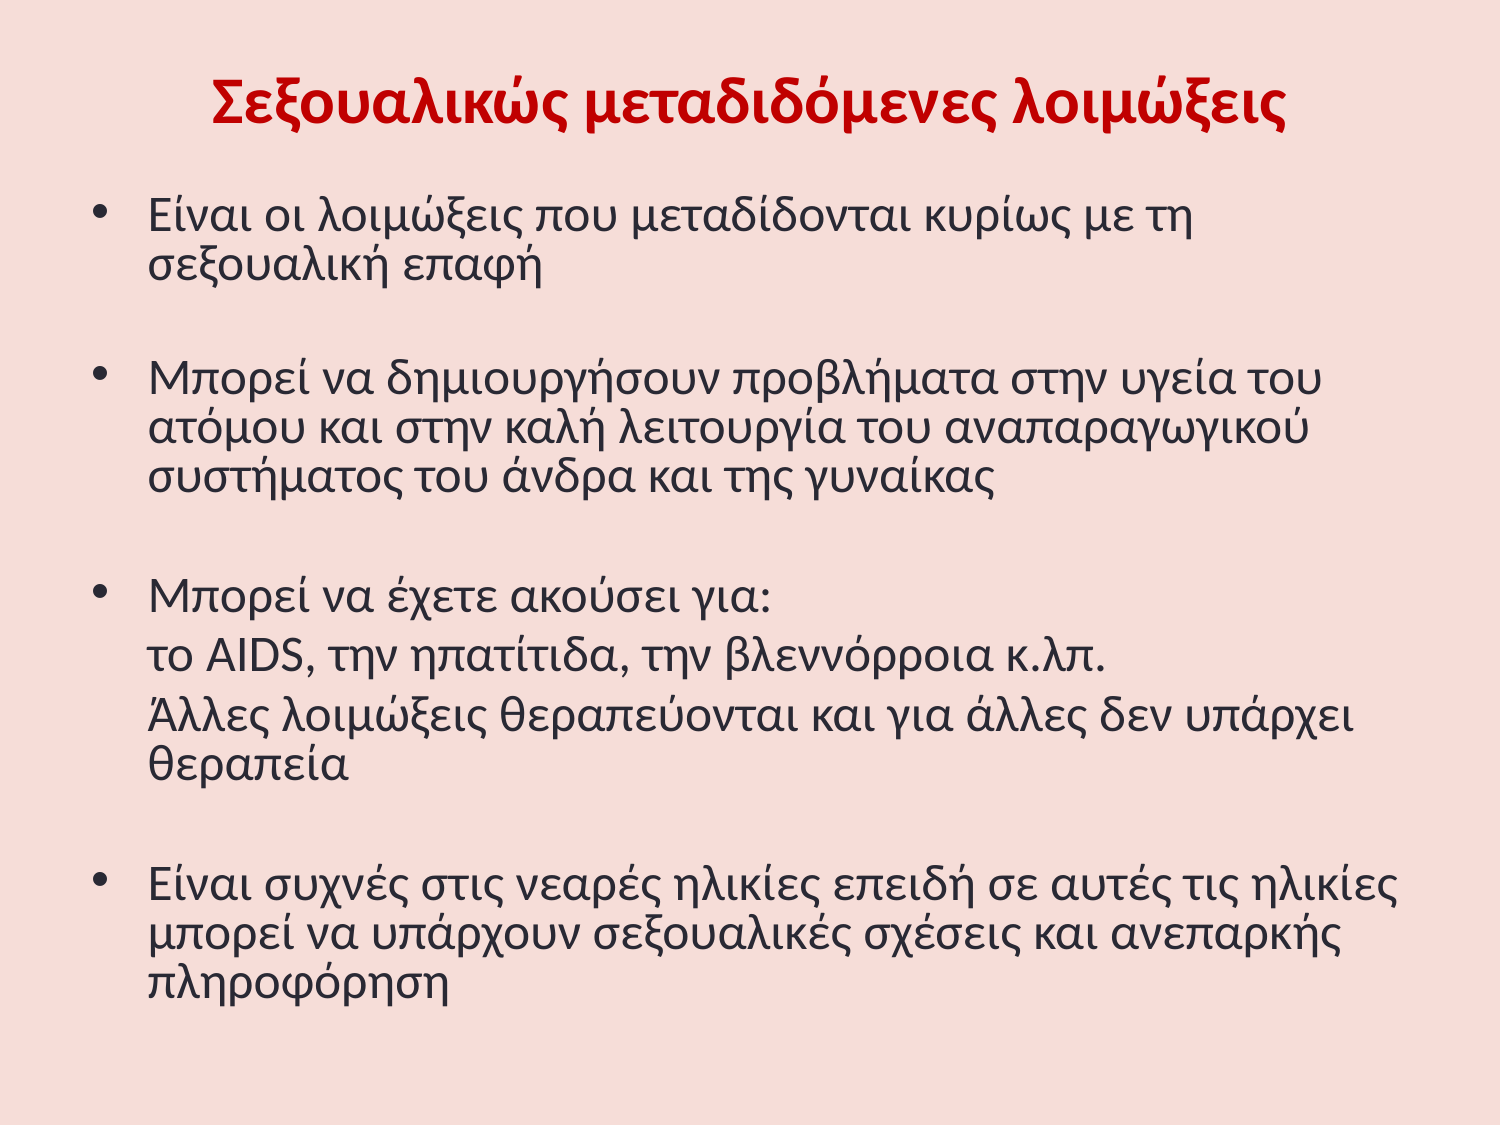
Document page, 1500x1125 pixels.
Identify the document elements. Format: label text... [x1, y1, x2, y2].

list Είναι οι λοιμώξεις που μεταδίδονται κυρίως με τη σεξουαλική επαφή Μπορεί να δημιουργήσουν προβλήματα στην υγεία του ατόμου και στην καλή λειτουργία του αναπαραγωγικού συστήματος του άνδρα και της γυναίκας Μπορεί να έχετε ακούσει για: το AIDS, την ηπατίτιδα, την βλεννόρροια κ.λπ. Άλλες λοιμώξεις θεραπεύονται και για άλλες δεν υπάρχει θεραπεία Είναι συχνές στις νεαρές ηλικίες επειδή σε αυτές τις ηλικίες μπορεί να υπάρχουν σεξουαλικές σχέσεις και ανεπαρκής πληροφόρηση [76, 184, 1428, 1017]
title Σεξουαλικώς μεταδιδόμενες λοιμώξεις [74, 44, 1426, 150]
